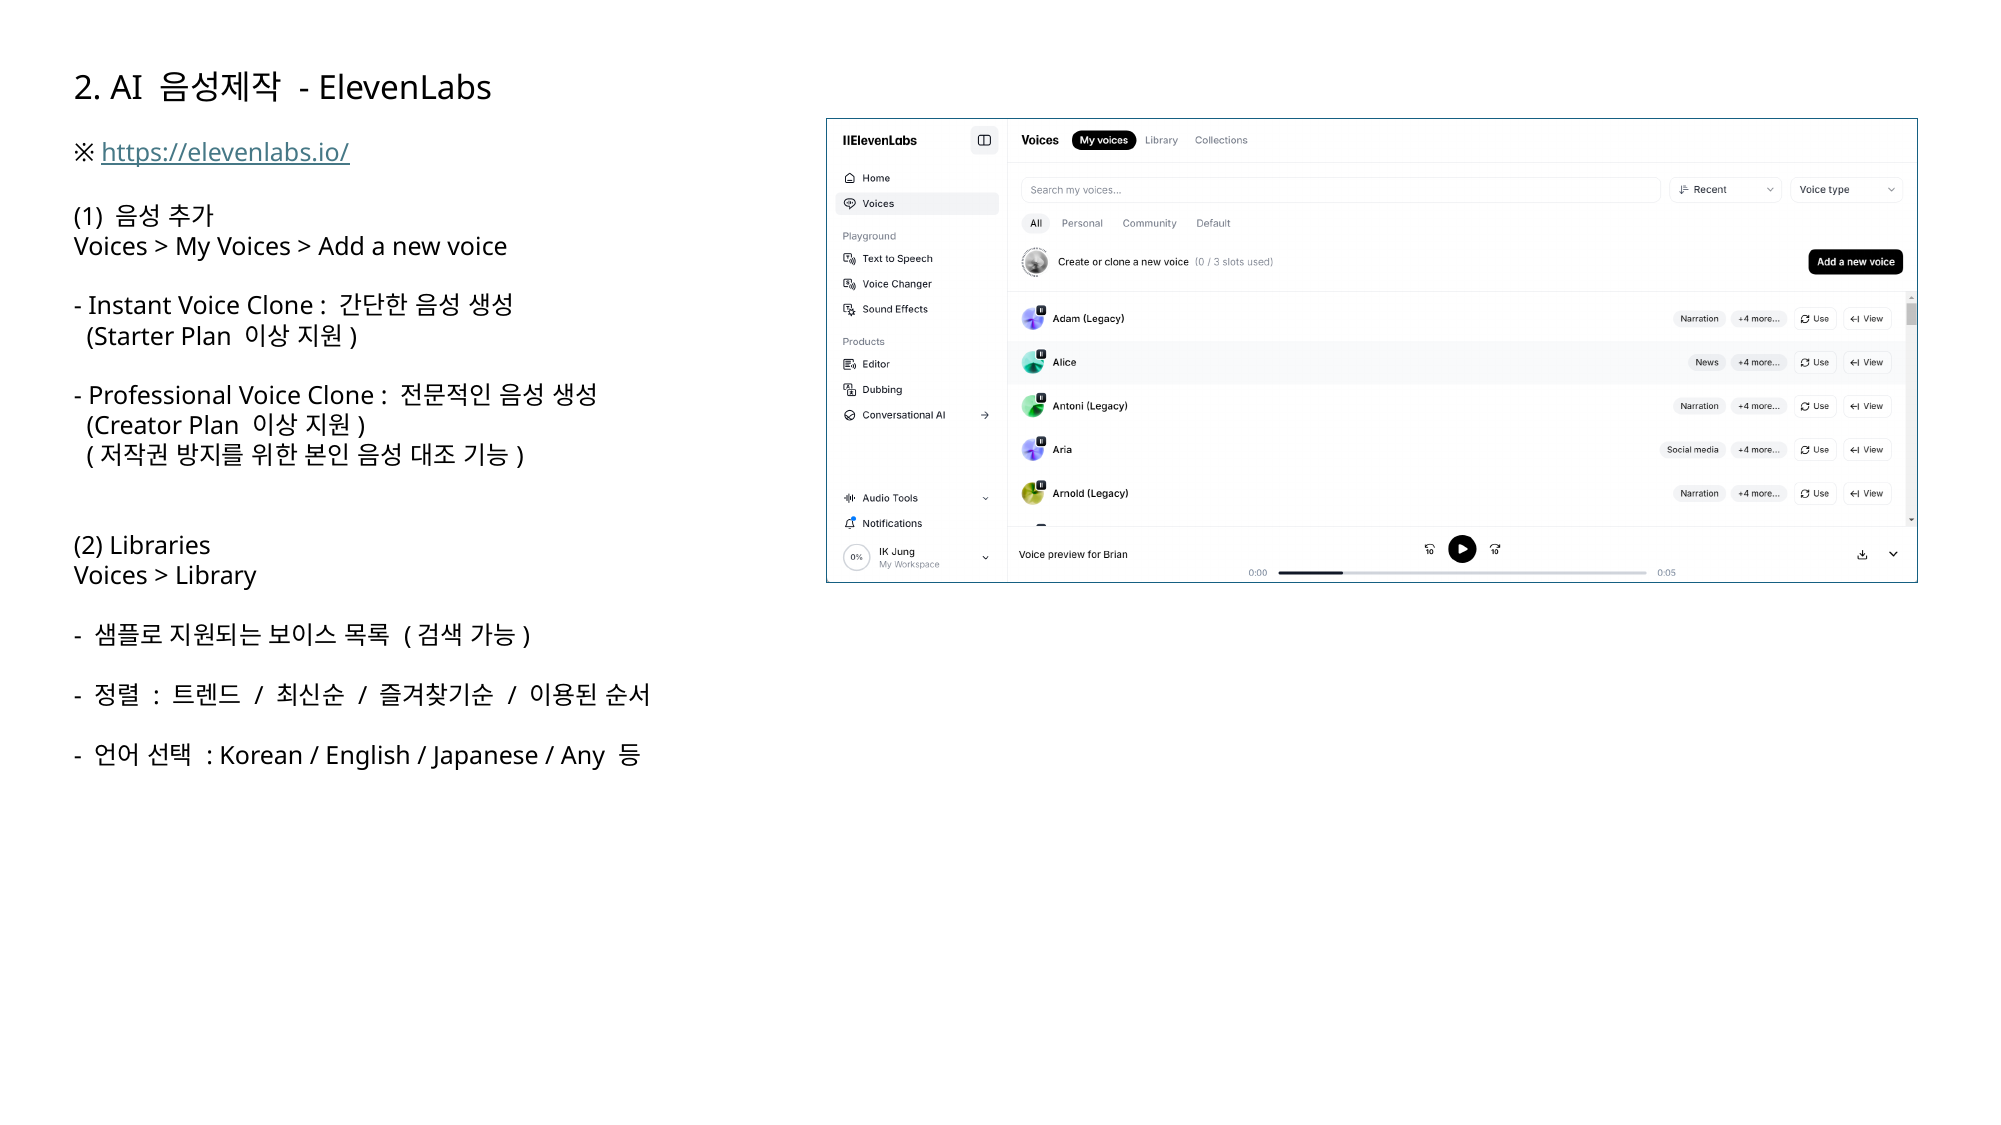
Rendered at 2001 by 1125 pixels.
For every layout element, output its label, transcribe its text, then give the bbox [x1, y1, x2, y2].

picture [826, 117, 1918, 583]
text_box 2. AI 음성제작 - ElevenLabs ※ https://elevenlabs.io/ (1) 음성 추가 Voices > My Voices > Add a new voice - Instant Voice Clone : 간단한 음성 생성 (Starter Plan 이상 지원) - Professional Voice Clone : 전문적인 음성 생성 (Creator Plan 이상 지원) (저작권 방지를 위한 본인 음성 대조 기능) (2) Libraries Voices > Library - 샘플로 지원되는 보이스 목록 (검색 가능) - 정렬 : 트렌드 / 최신순 / 즐겨찾기순 / 이용된 순서 - 언어 선택 : Korean / English / Japanese / Any 등 [58, 59, 1920, 777]
